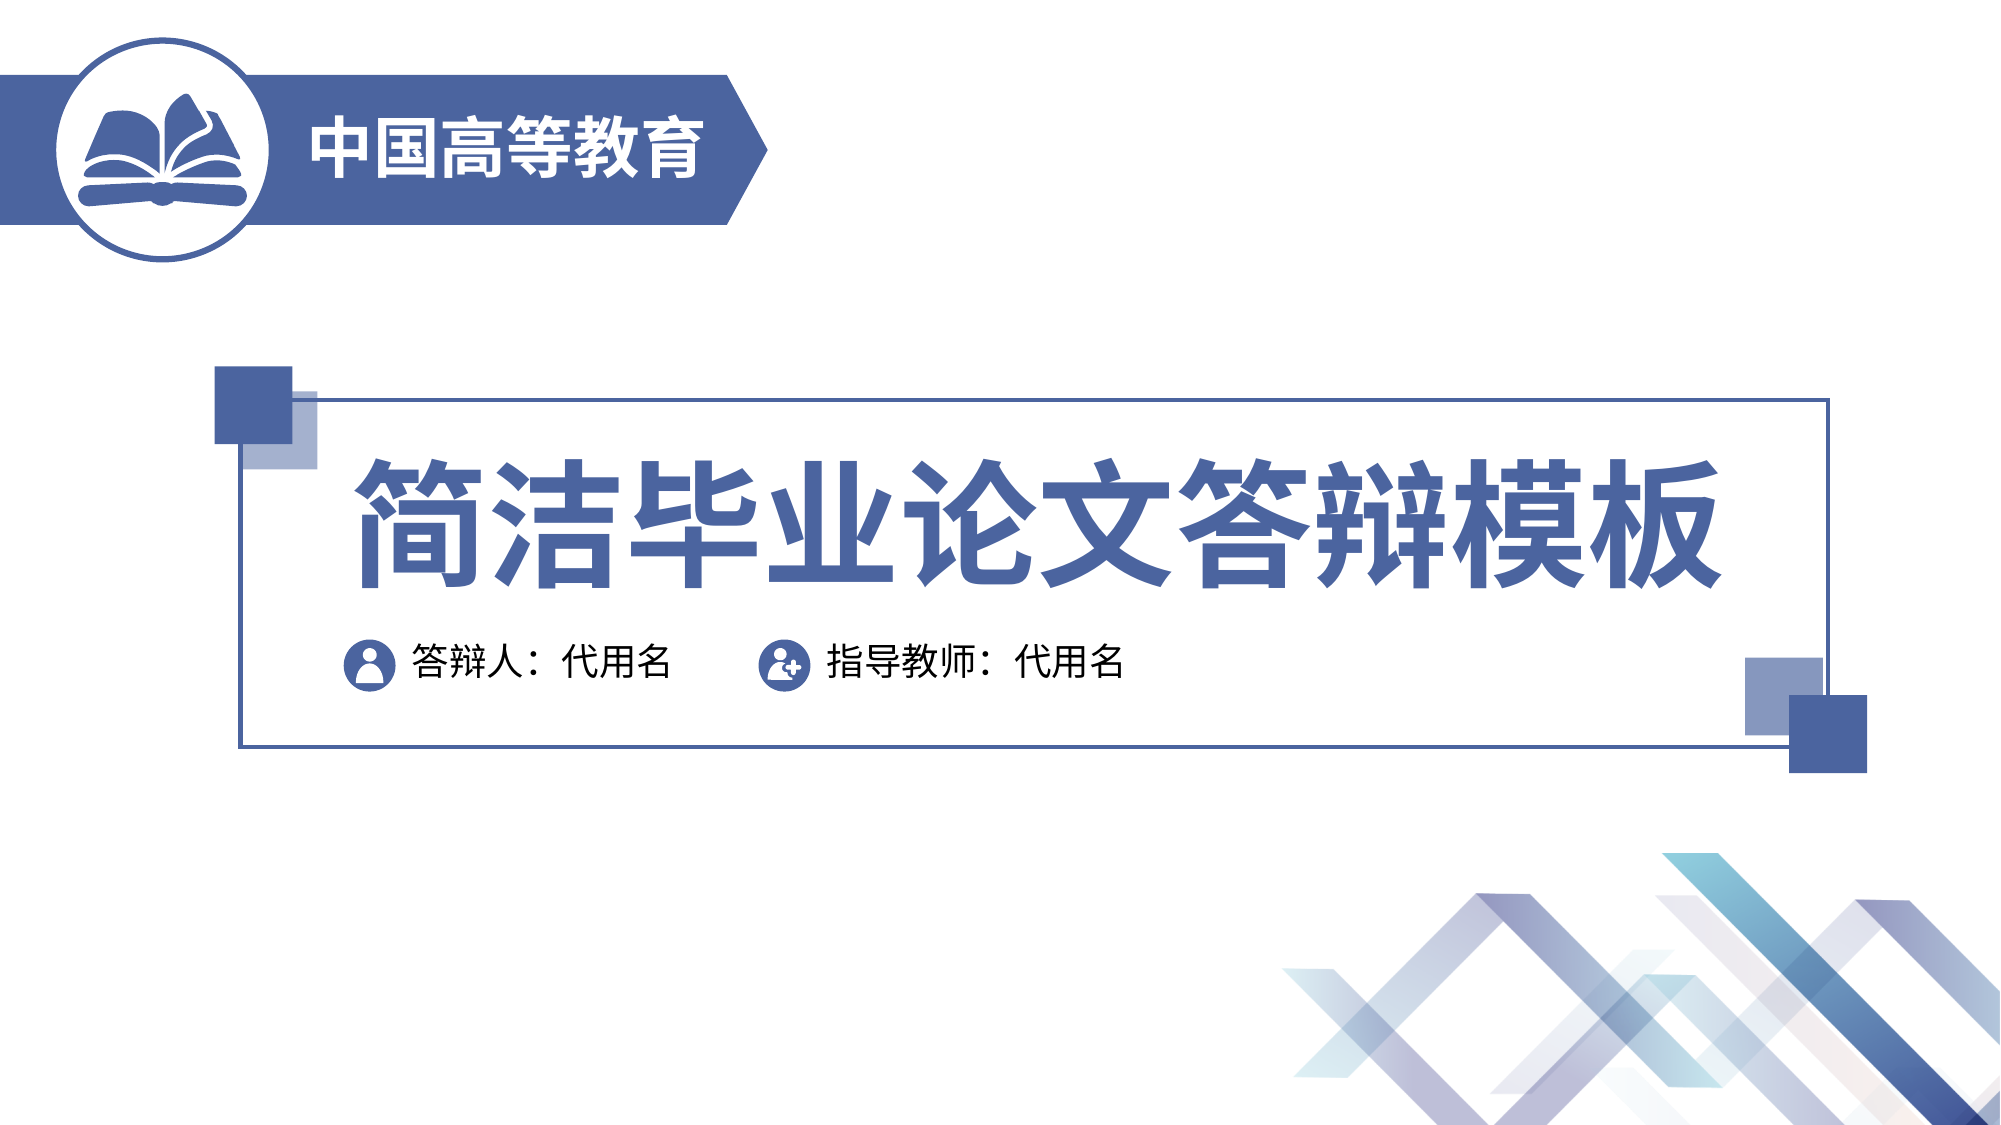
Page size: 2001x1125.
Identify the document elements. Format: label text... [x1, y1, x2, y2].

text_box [77, 93, 247, 207]
text_box [1788, 694, 1868, 774]
text_box [243, 73, 769, 226]
text_box 中国高等教育 [291, 98, 722, 193]
text_box [239, 390, 318, 470]
picture [1037, 853, 2000, 1125]
text_box [52, 39, 273, 261]
text_box [240, 399, 1829, 748]
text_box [758, 639, 811, 692]
text_box [0, 73, 82, 226]
text_box [214, 365, 293, 445]
text_box [1744, 657, 1824, 736]
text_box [343, 639, 396, 692]
